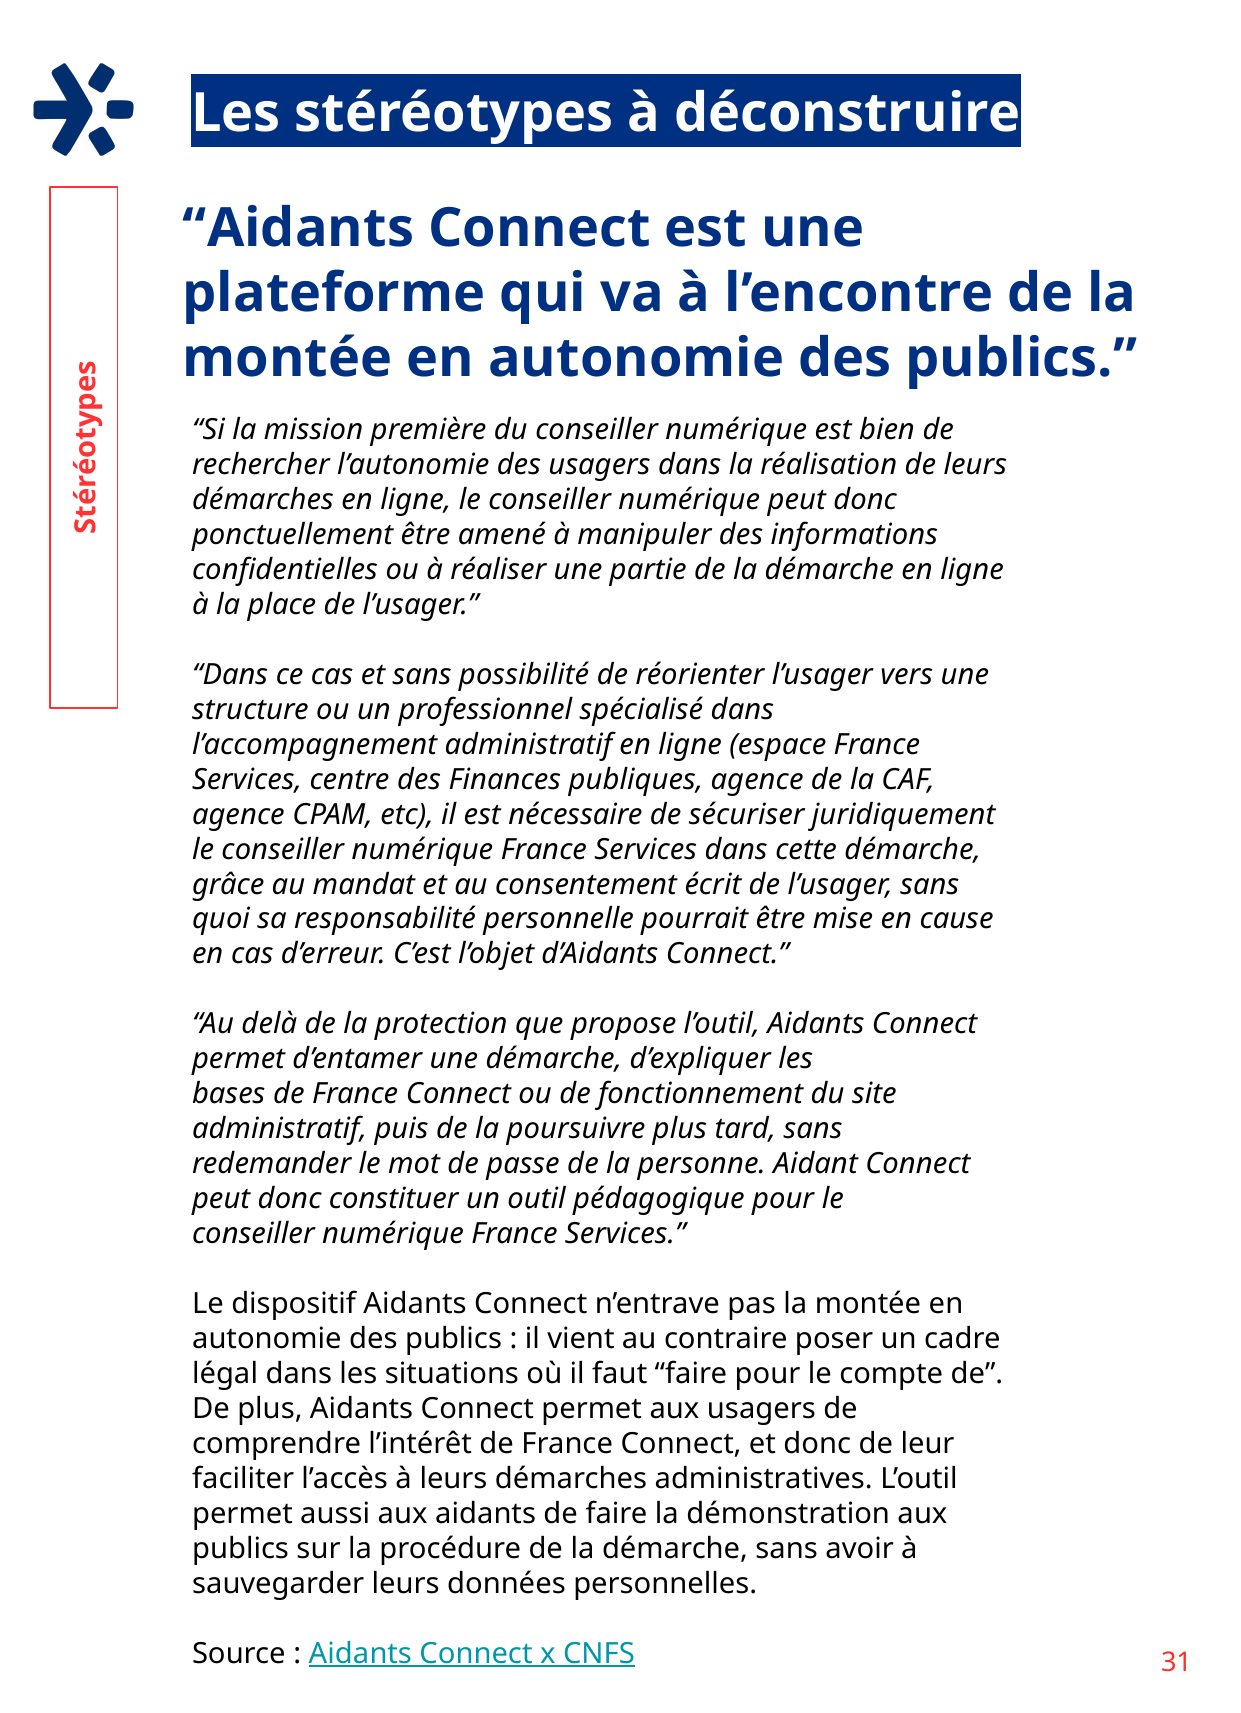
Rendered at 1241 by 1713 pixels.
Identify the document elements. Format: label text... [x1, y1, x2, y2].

text_box “Si la mission première du conseiller numérique est bien de rechercher l’autonomie des usagers dans la réalisation de leurs démarches en ligne, le conseiller numérique peut donc ponctuellement être amené à manipuler des informations confidentielles ou à réaliser une partie de la démarche en ligne à la place de l’usager.” “Dans ce cas et sans possibilité de réorienter l’usager vers une structure ou un professionnel spécialisé dans l’accompagnement administratif en ligne (espace France Services, centre des Finances publiques, agence de la CAF, agence CPAM, etc), il est nécessaire de sécuriser juridiquement le conseiller numérique France Services dans cette démarche, grâce au mandat et au consentement écrit de l’usager, sans quoi sa responsabilité personnelle pourrait être mise en cause en cas d’erreur. C’est l’objet d’Aidants Connect.” “Au delà de la protection que propose l’outil, Aidants Connect permet d’entamer une démarche, d’expliquer les bases de France Connect ou de fonctionnement du site administratif, puis de la poursuivre plus tard, sans redemander le mot de passe de la personne. Aidant Connect peut donc constituer un outil pédagogique pour le conseiller numérique France Services.” Le dispositif Aidants Connect n’entrave pas la montée en autonomie des publics : il vient au contraire poser un cadre légal dans les situations où il faut “faire pour le compte de”. De plus, Aidants Connect permet aux usagers de comprendre l’intérêt de France Connect, et donc de leur faciliter l’accès à leurs démarches administratives. L’outil permet aussi aux aidants de faire la démonstration aux publics sur la procédure de la démarche, sans avoir à sauvegarder leurs données personnelles. Source : Aidants Connect x CNFS [177, 395, 1035, 1689]
picture [32, 61, 135, 157]
text_box Stéréotypes [49, 187, 118, 709]
slide_number ‹#› [1136, 1621, 1211, 1705]
text_box Les stéréotypes à déconstruire [185, 71, 1241, 148]
text_box “Aidants Connect est une plateforme qui va à l’encontre de la montée en autonomie des publics.” [177, 187, 1157, 394]
